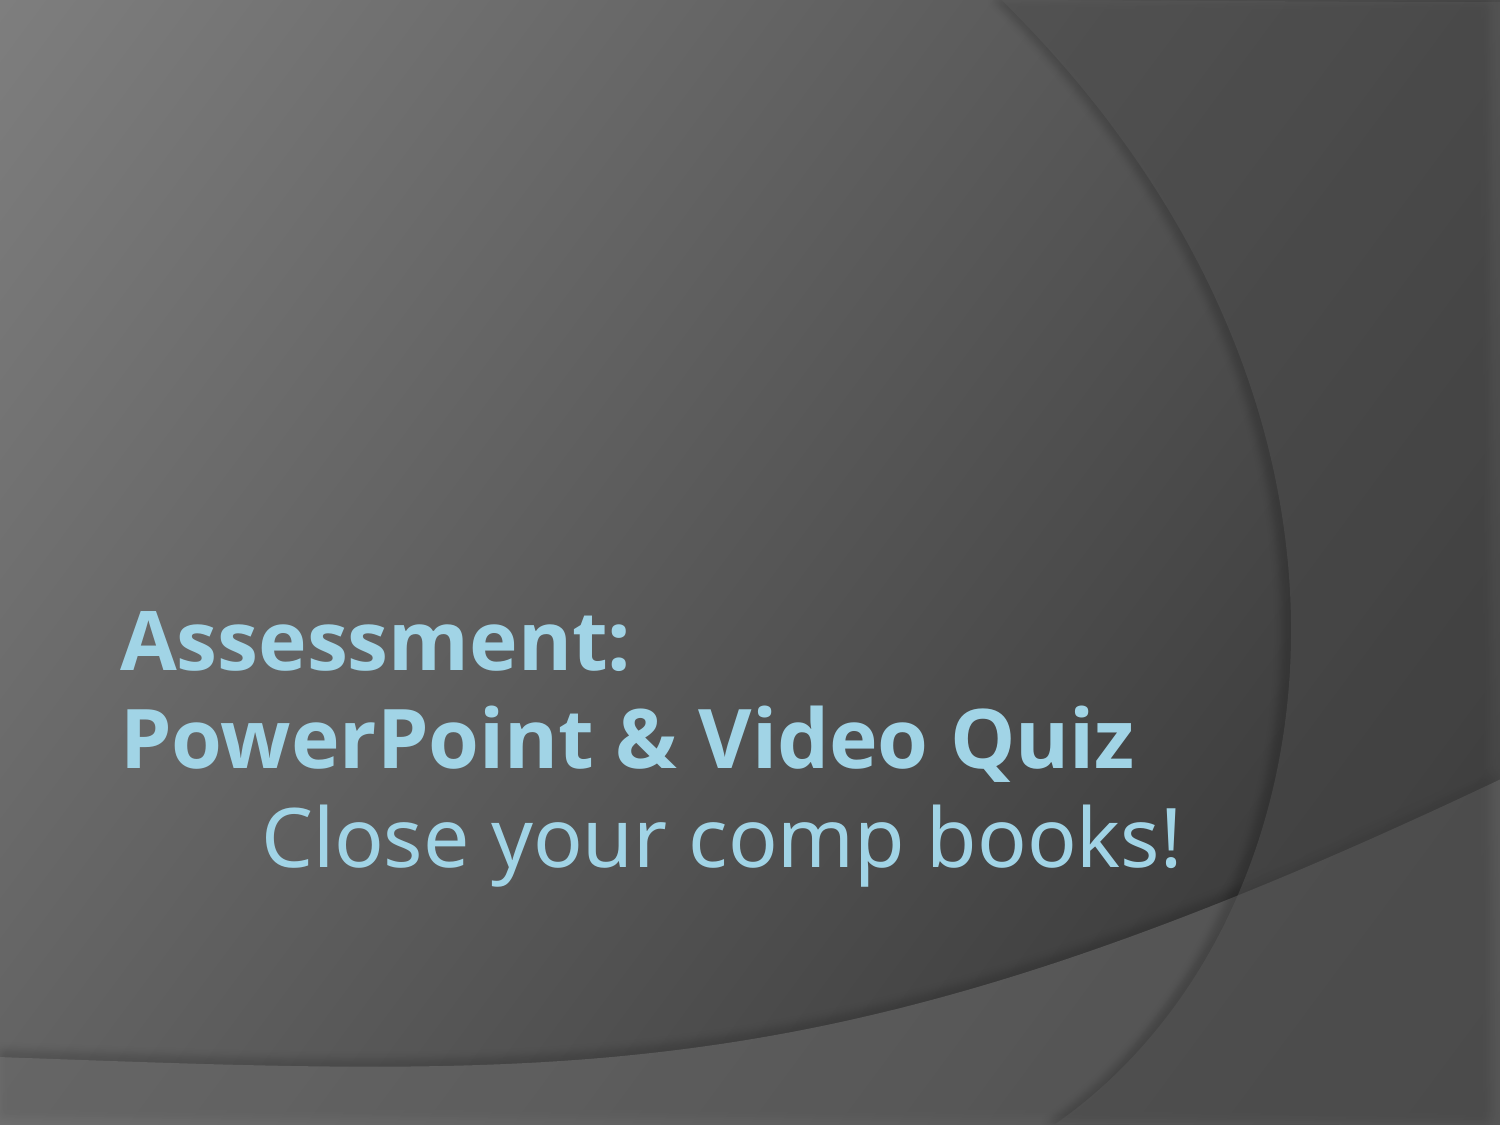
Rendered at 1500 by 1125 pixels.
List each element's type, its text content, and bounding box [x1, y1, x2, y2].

title Assessment: PowerPoint & Video Quiz Close your comp books! [112, 587, 1200, 888]
